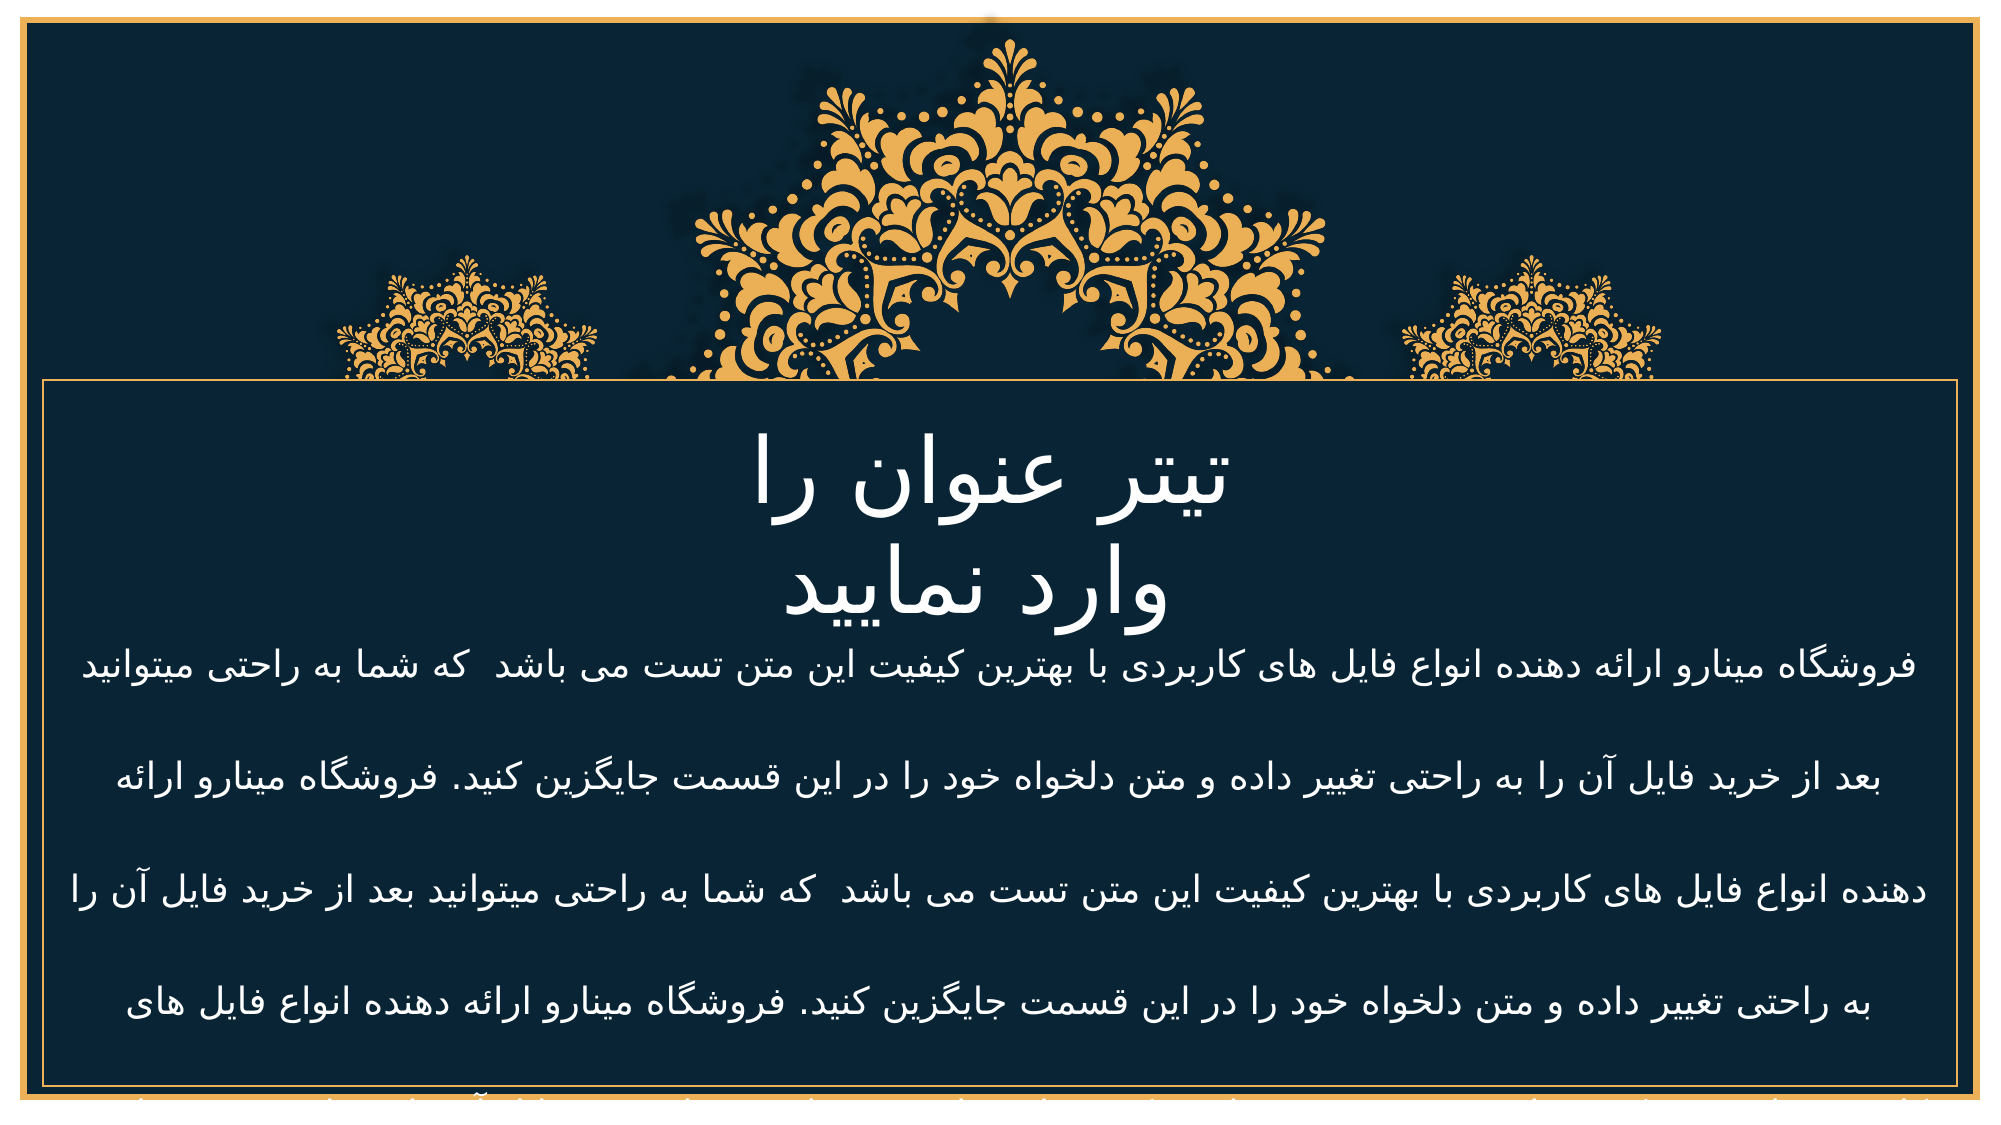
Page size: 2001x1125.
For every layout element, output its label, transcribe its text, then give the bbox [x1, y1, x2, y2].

text_box فروشگاه مینارو ارائه دهنده انواع فایل های کاربردی با بهترین کیفیت این متن تست می باشد که شما به راحتی میتوانید بعد از خرید فایل آن را به راحتی تغییر داده و متن دلخواه خود را در این قسمت جایگزین کنید. فروشگاه مینارو ارائه دهنده انواع فایل های کاربردی با بهترین کیفیت این متن تست می باشد که شما به راحتی میتوانید بعد از خرید فایل آن را به راحتی تغییر داده و متن دلخواه خود را در این قسمت جایگزین کنید. فروشگاه مینارو ارائه دهنده انواع فایل های کاربردی با بهترین کیفیت این متن تست می باشد که شما به راحتی میتوانید بعد از خرید فایل آن را به راحتی تغییر داده و متن دلخواه خود را در این قسمت جایگزین کنید. فروشگاه مینارو ارائه دهنده انواع فایل های کاربردی با بهترین کیفیت این متن تست می باشد که شما به راحتی میتوانید بعد از خرید فایل آن را به راحتی تغییر داده و متن دلخواه خود را در این قسمت جایگزین کنید. [54, 1086, 1946, 1125]
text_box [42, 39, 1958, 1086]
